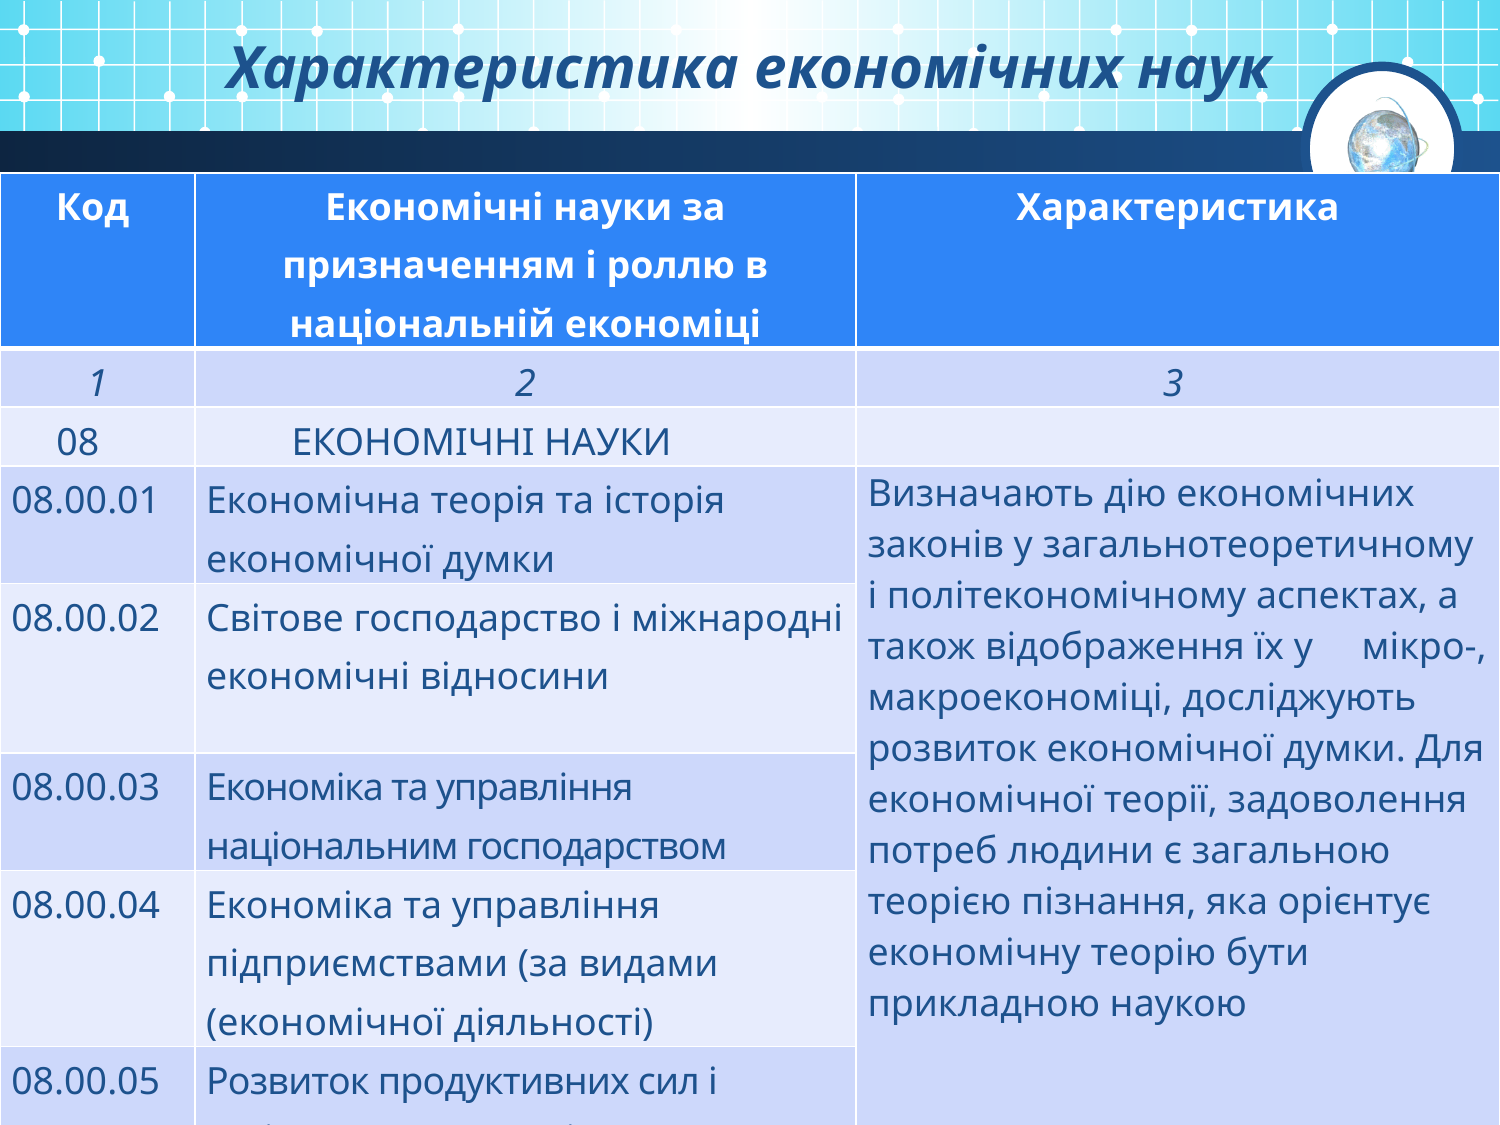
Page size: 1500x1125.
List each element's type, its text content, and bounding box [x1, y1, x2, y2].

table_cell Економіка та управління підприємствами (за видами (економічної діяльності) [196, 871, 855, 1046]
table_cell ЕКОНОМІЧНІ НАУКИ [196, 408, 855, 465]
picture [1310, 130, 1454, 172]
title Характеристика економічних наук [0, 0, 1500, 130]
table_cell 1 [1, 351, 194, 406]
table_header Характеристика [857, 174, 1499, 346]
table_cell 08.00.01 [1, 467, 194, 583]
table_cell Світове господарство і міжнародні економічні відносини [196, 584, 855, 752]
table_cell 2 [196, 351, 855, 406]
table_cell 08.00.03 [1, 754, 194, 870]
table_header Код [1, 174, 194, 346]
table_cell Економічна теорія та історія економічної думки [196, 467, 855, 583]
table_cell Економіка та управління національним господарством [196, 754, 855, 870]
table_header Економічні науки за призначенням і роллю в національній економіці [196, 174, 855, 346]
table_cell Визначають дію економічних законів у загальнотеоретичному і політекономічному аспектах, а також відображення їх у мікро-, макроекономіці, досліджують розвиток економічної думки. Для економічної теорії, задоволення потреб людини є загальною теорією пізнання, яка орієнтує економічну теорію бути прикладною наукою [857, 467, 1499, 1125]
table_cell 3 [857, 351, 1499, 406]
table_cell 08.00.02 [1, 584, 194, 752]
table_cell Розвиток продуктивних сил і регіональна економіка [196, 1047, 855, 1125]
table_cell [857, 408, 1499, 465]
table_cell 08 [1, 408, 194, 465]
table_cell 08.00.04 [1, 871, 194, 1046]
table_cell 08.00.05 [1, 1047, 194, 1125]
